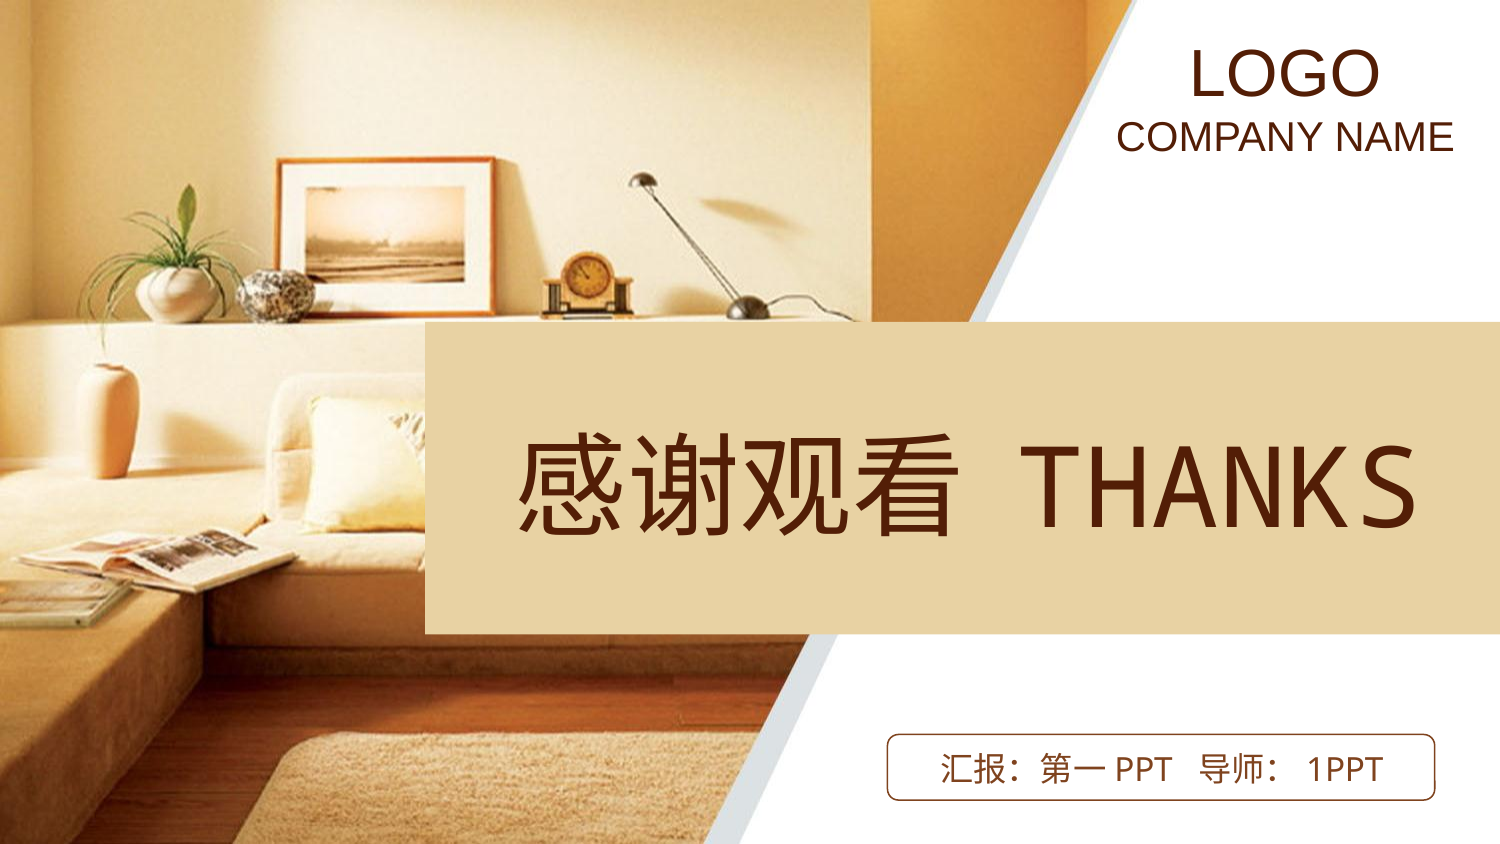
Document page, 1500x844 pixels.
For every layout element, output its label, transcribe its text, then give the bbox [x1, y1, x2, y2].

text_box LOGO COMPANY NAME [1100, 21, 1470, 167]
text_box 感谢观看 THANKS [499, 407, 1437, 558]
picture [0, 0, 1500, 844]
text_box [887, 734, 1435, 801]
text_box [425, 321, 1500, 635]
